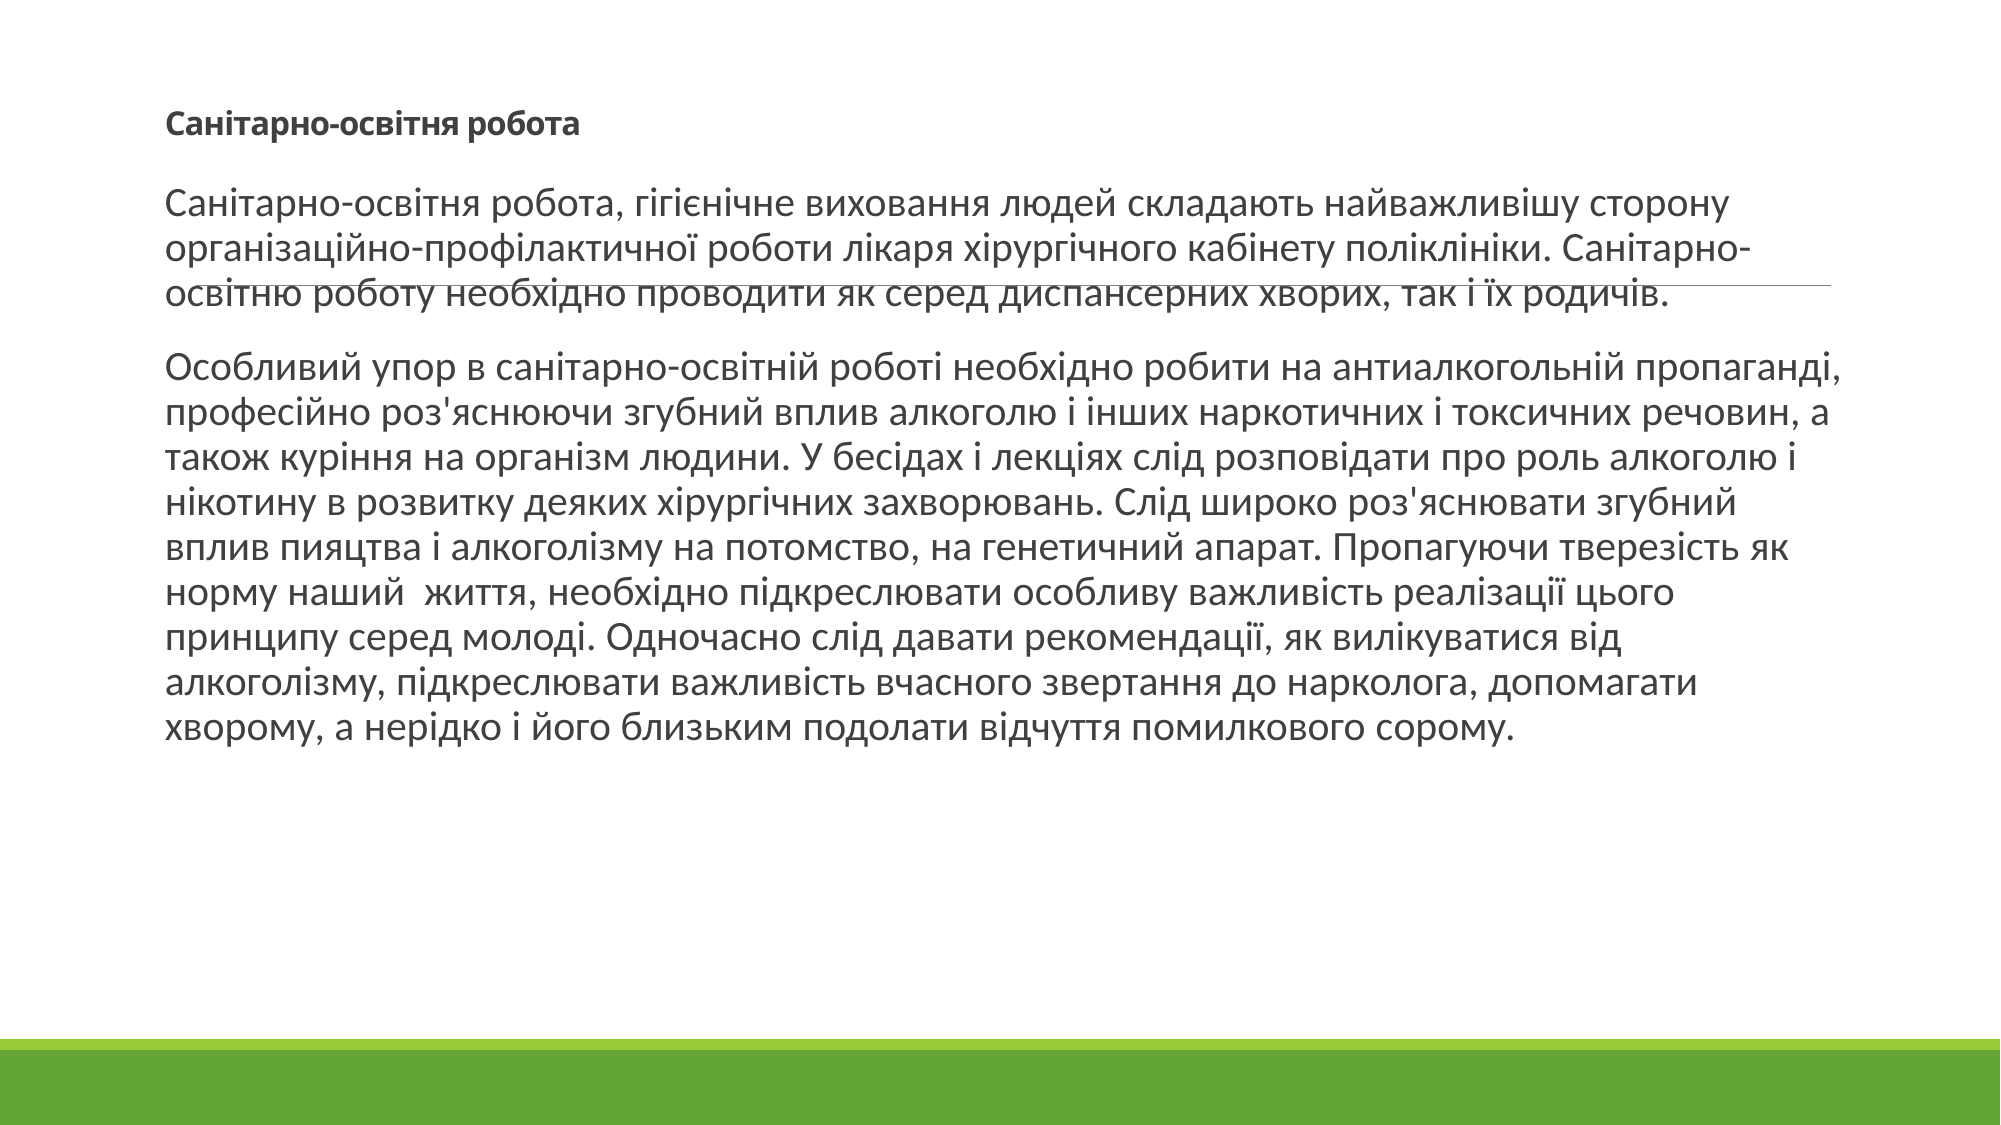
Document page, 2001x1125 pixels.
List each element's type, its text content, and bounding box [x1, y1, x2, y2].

title Санітарно-освітня робота [149, 99, 1849, 172]
list Санітарно-освітня робота, гігієнічне виховання людей складають найважливішу сторону організаційно-профілактичної роботи лікаря хірургічного кабінету поліклініки. Санітарно-освітню роботу необхідно проводити як серед диспансерних хворих, так і їх родичів. Особливий упор в санітарно-освітній роботі необхідно робити на антиалкогольній пропаганді, професійно роз'яснюючи згубний вплив алкоголю і інших наркотичних і токсичних речовин, а також куріння на організм людини. У бесідах і лекціях слід розповідати про роль алкоголю і нікотину в розвитку деяких хірургічних захворювань. Слід широко роз'яснювати згубний вплив пияцтва і алкоголізму на потомство, на генетичний апарат. Пропагуючи тверезість як норму наший життя, необхідно підкреслювати особливу важливість реалізації цього принципу серед молоді. Одночасно слід давати рекомендації, як вилікуватися від алкоголізму, підкреслювати важливість вчасного звертання до нарколога, допомагати хворому, а нерідко і його близьким подолати відчуття помилкового сорому. [149, 172, 1849, 1076]
